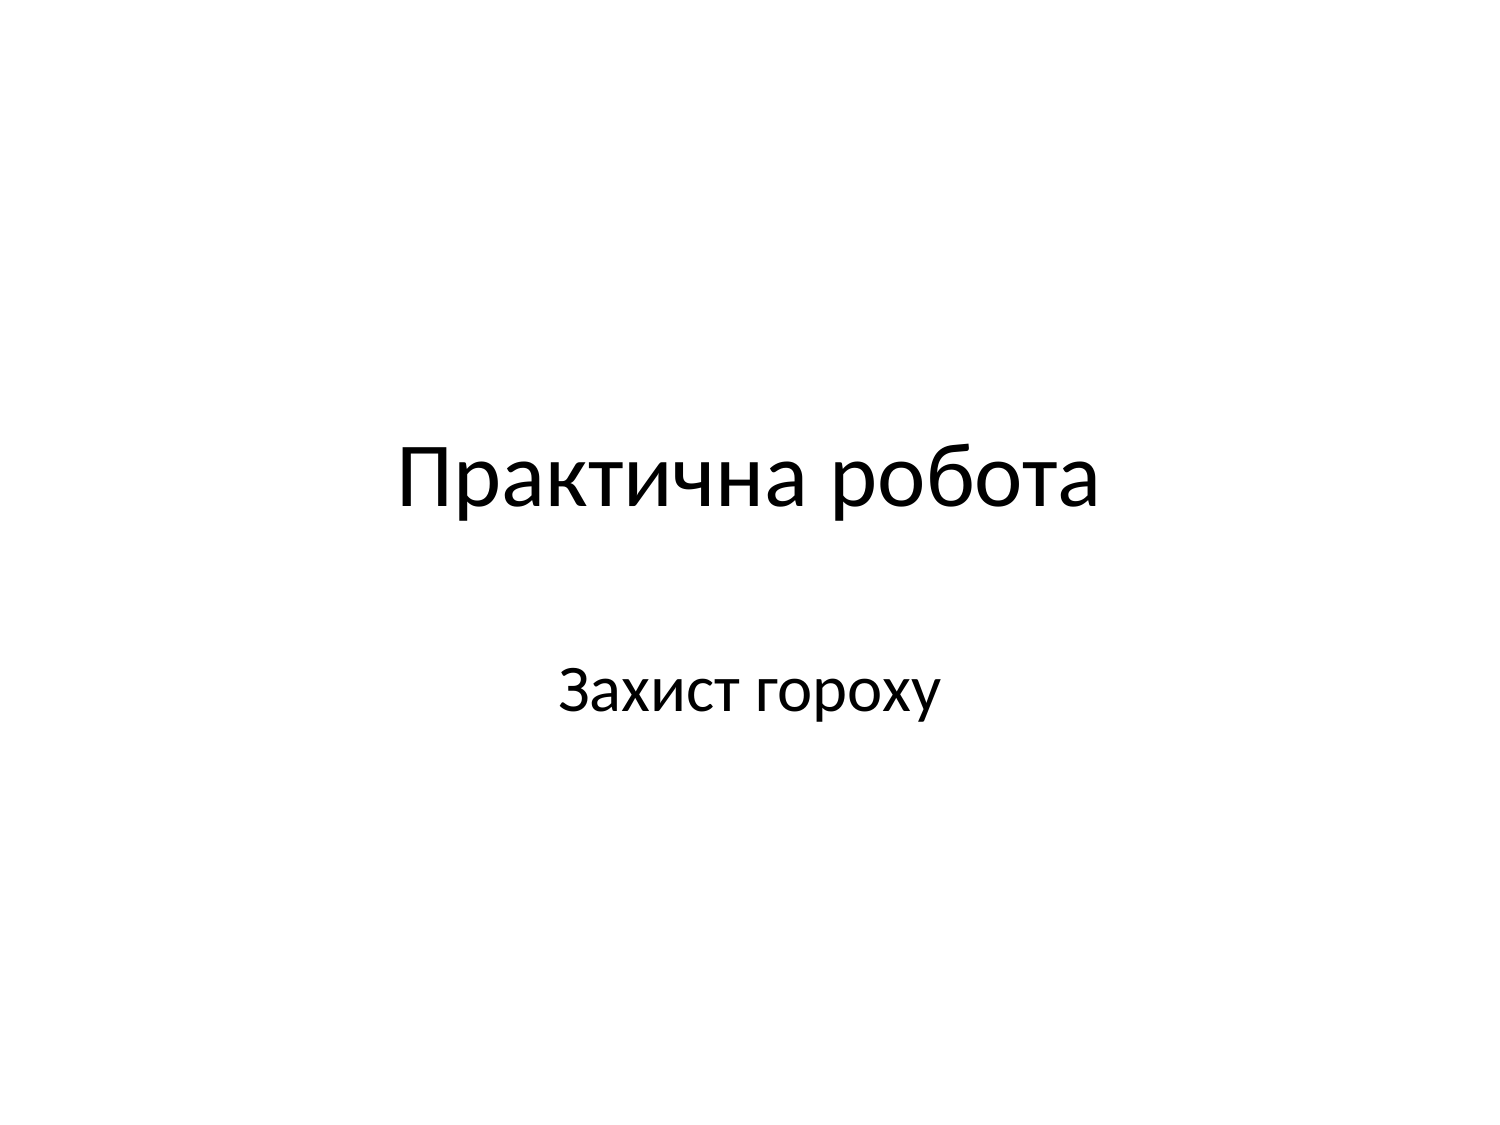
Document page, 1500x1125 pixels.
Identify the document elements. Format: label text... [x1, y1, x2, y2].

title Практична робота [112, 349, 1388, 591]
subtitle Захист гороху [225, 637, 1275, 925]
